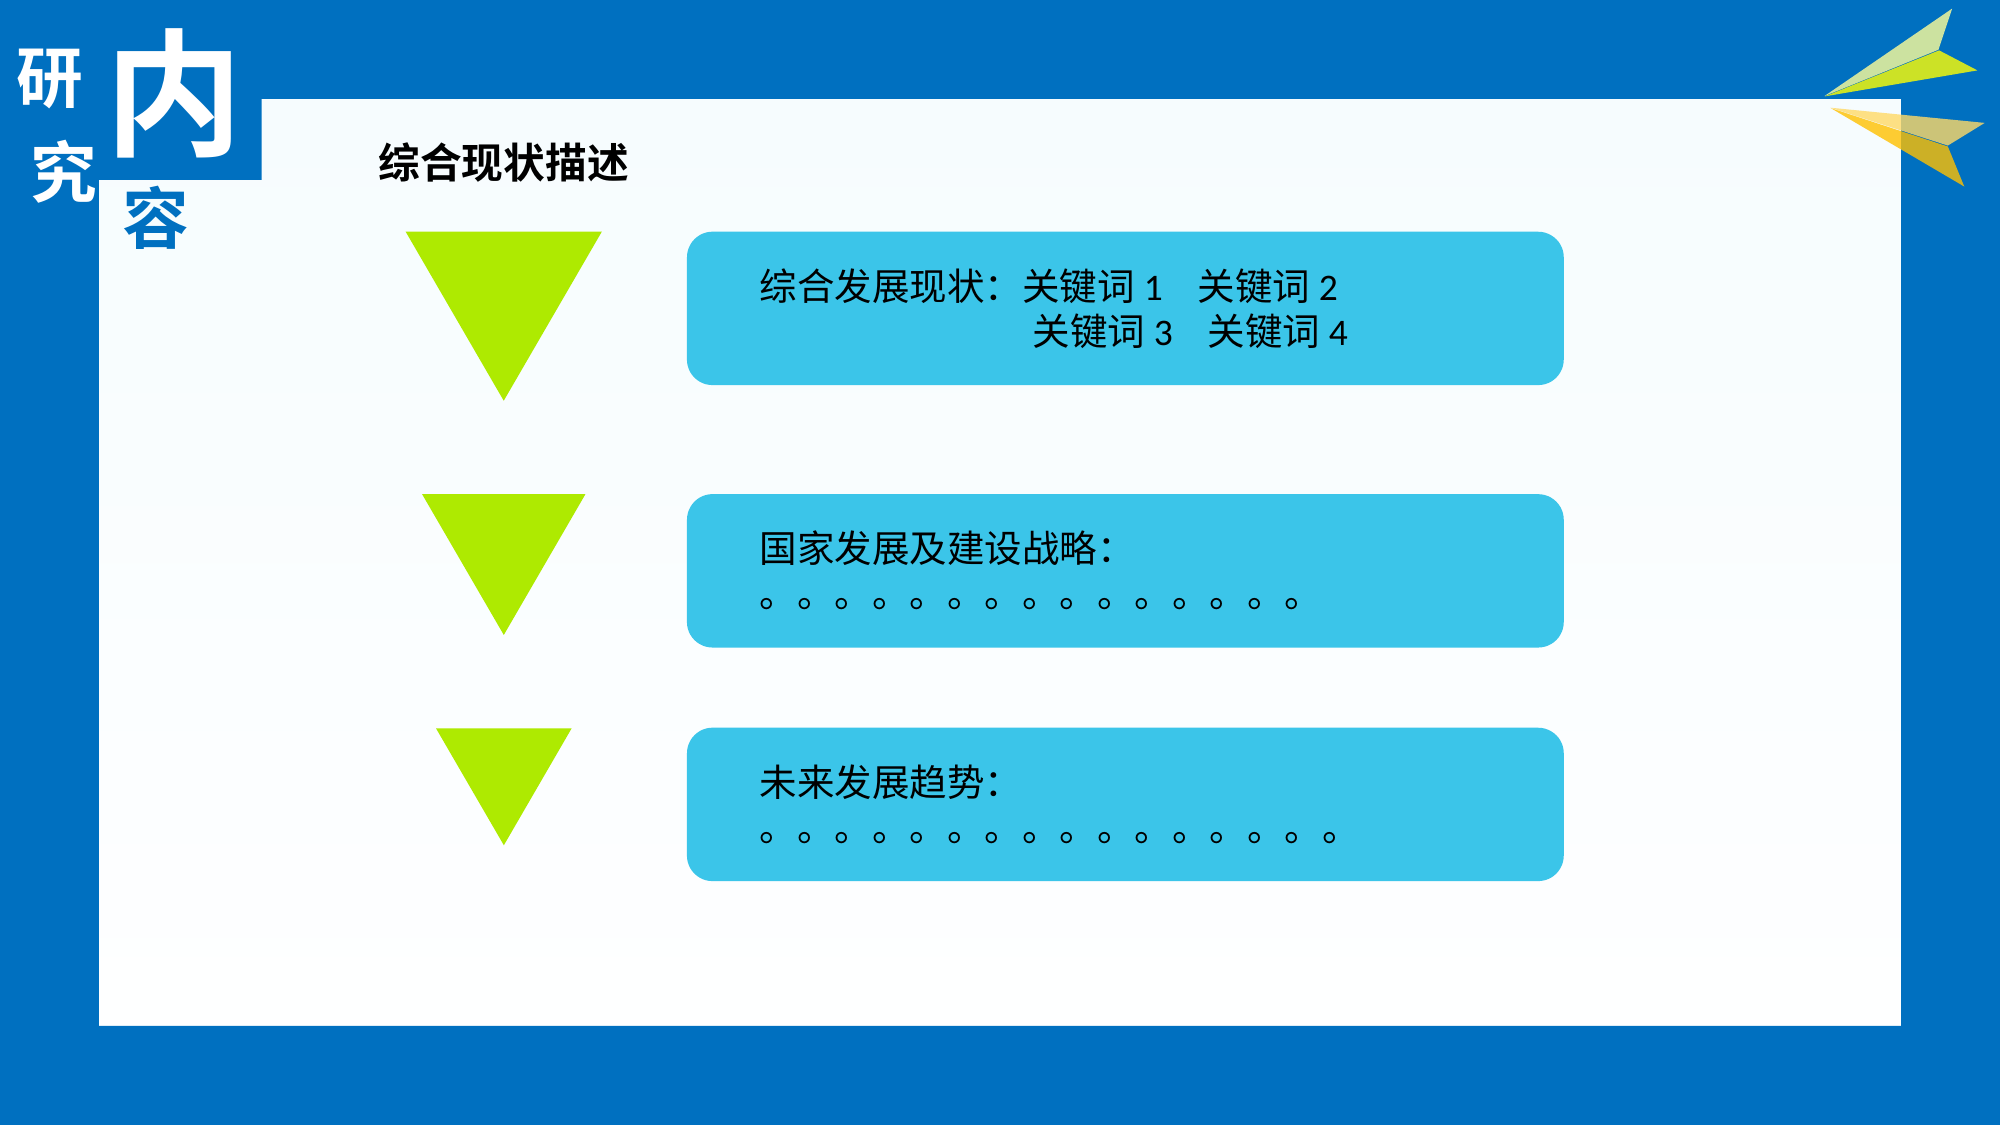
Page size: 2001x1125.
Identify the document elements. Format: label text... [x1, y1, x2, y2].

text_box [1812, 35, 1977, 100]
text_box 容 [107, 169, 208, 265]
text_box [685, 230, 1565, 387]
text_box [685, 493, 1565, 649]
text_box [0, 0, 2000, 1125]
text_box 综合现状描述 [363, 129, 644, 195]
text_box 未来发展趋势： 。。。。。。。。。。。。。。。。 [745, 751, 1395, 857]
text_box 究 [15, 123, 112, 219]
text_box 国家发展及建设战略： 。。。。。。。。。。。。。。。 [745, 517, 1395, 623]
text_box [1821, 98, 1984, 164]
text_box [420, 493, 588, 638]
text_box [685, 726, 1565, 883]
text_box [403, 230, 604, 403]
text_box 综合发展现状：关键词1 关键词2 关键词3 关键词4 [745, 255, 1395, 361]
text_box 内 [90, 0, 262, 180]
text_box 研 [2, 28, 90, 124]
text_box [434, 727, 574, 848]
